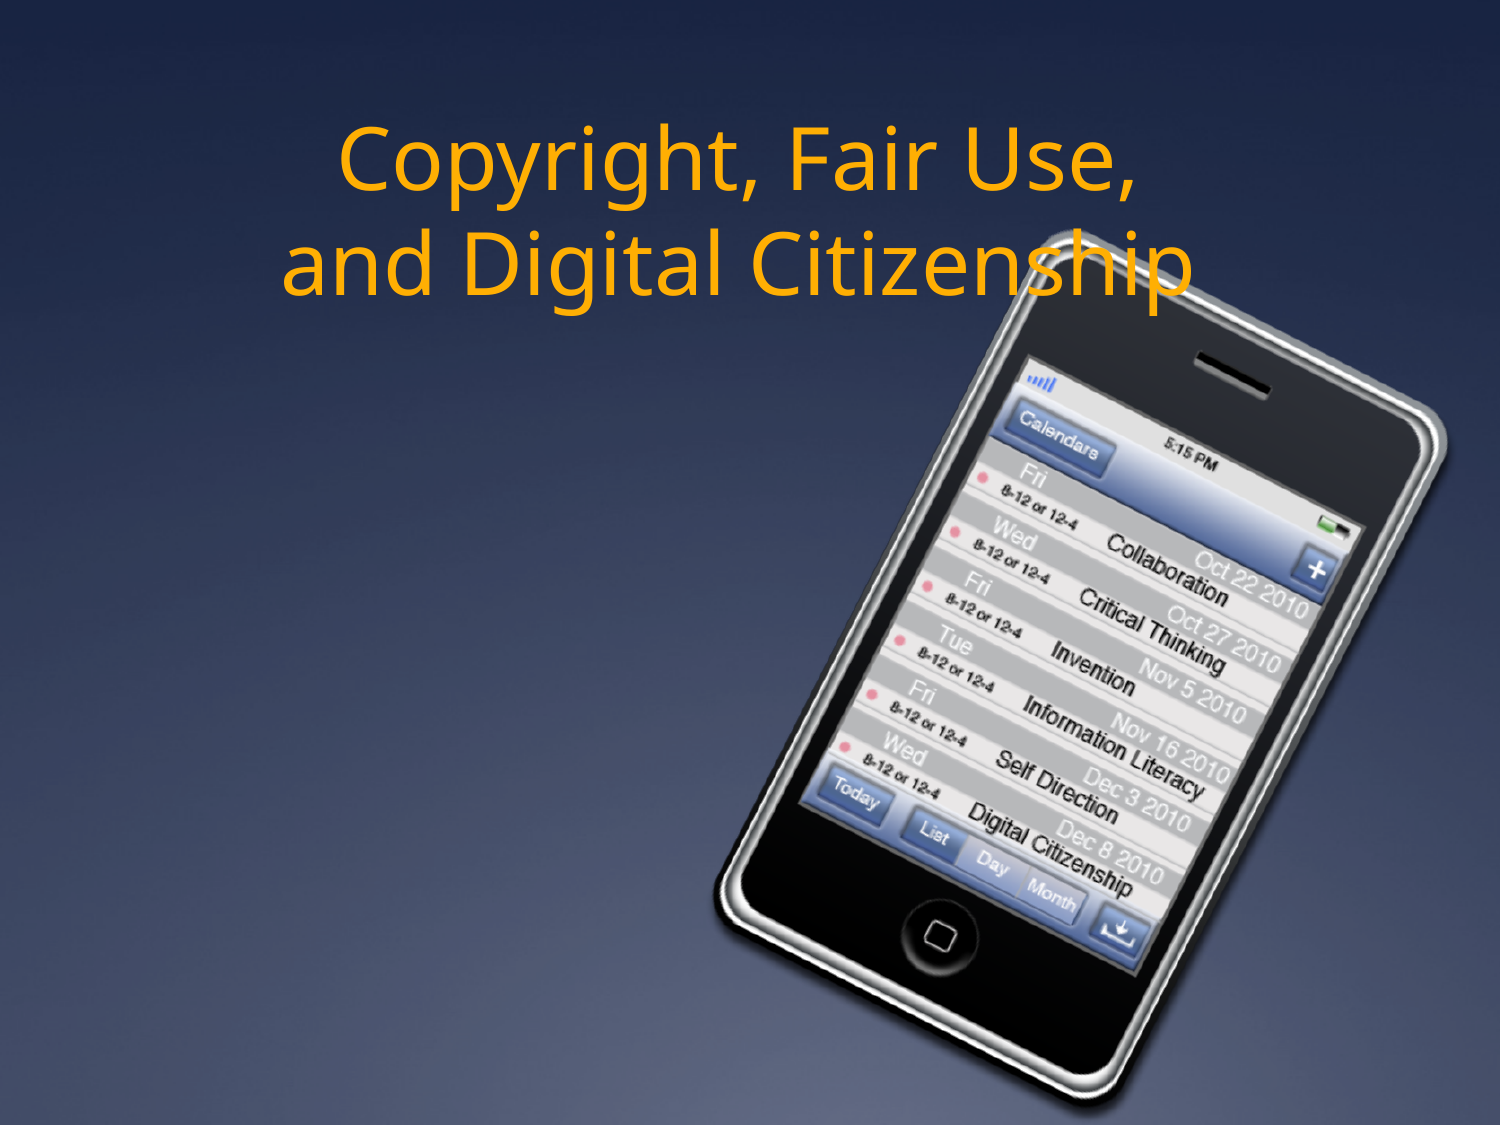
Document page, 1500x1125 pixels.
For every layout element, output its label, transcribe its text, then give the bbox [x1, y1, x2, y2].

picture [1354, 349, 1499, 707]
picture [831, 260, 1340, 1093]
title Copyright, Fair Use, and Digital Citizenship [100, 95, 1400, 336]
picture [673, 631, 828, 1011]
